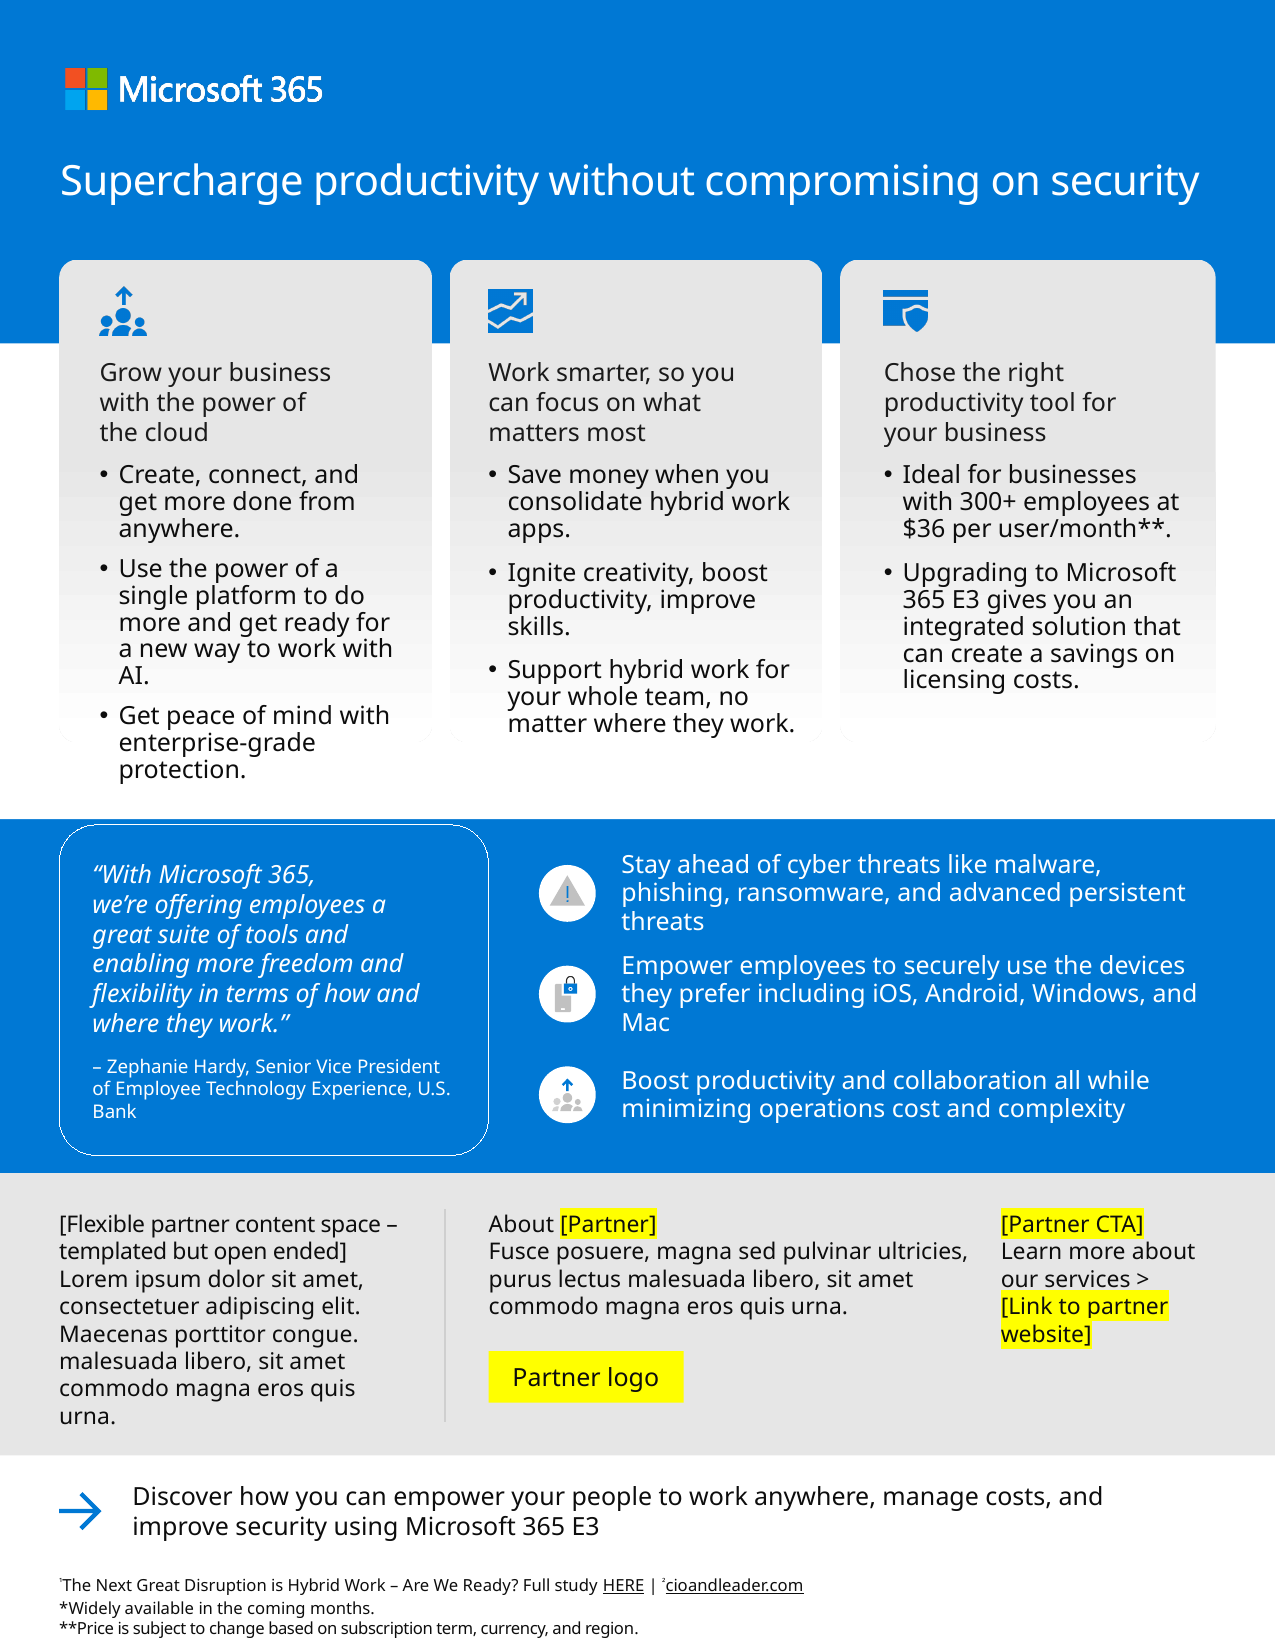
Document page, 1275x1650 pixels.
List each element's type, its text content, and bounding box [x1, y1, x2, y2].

text_box “With Microsoft 365, we’re offering employees a great suite of tools and enabling more freedom and flexibility in terms of how and where they work.” – Zephanie Hardy​, Senior Vice President of Employee Technology Experience​, U.S. Bank [59, 824, 489, 1156]
text_box Work smarter, so you can focus on what matters most [488, 356, 752, 447]
text_box Ideal for businesses with 300+ employees at $36 per user/month**. Upgrading to Microsoft 365 E3 gives you an integrated solution that can create a savings on licensing costs. [883, 462, 1194, 739]
text_box [59, 1492, 102, 1531]
text_box Save money when you consolidate hybrid work apps. Ignite creativity, boost productivity, improve skills. Support hybrid work for your whole team, no matter where they work. [488, 462, 800, 782]
text_box [0, 1456, 1275, 1650]
text_box Create, connect, and get more done from anywhere. Use the power of a single platform to do more and get ready for a new way to work with AI. Get peace of mind with enterprise-grade protection. [99, 462, 403, 784]
text_box [0, 1172, 1275, 1456]
text_box ¹The Next Great Disruption is Hybrid Work – Are We Ready? Full study HERE | ²cioandleader.com *Widely available in the coming months. **Price is subject to change based on subscription term, currency, and region​. [59, 1574, 1191, 1638]
picture [883, 290, 928, 332]
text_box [538, 965, 1210, 1024]
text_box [58, 1209, 1208, 1423]
text_box [0, 343, 1275, 820]
picture [488, 288, 533, 334]
text_box Grow your business with the power of the cloud [99, 356, 336, 447]
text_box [538, 864, 1194, 923]
title Supercharge productivity without compromising on security [60, 153, 1213, 430]
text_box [538, 1065, 1194, 1124]
text_box [59, 272, 433, 743]
text_box Chose the right productivity tool for your business [883, 356, 1154, 447]
text_box [840, 268, 1216, 743]
picture [23, 25, 358, 142]
picture [99, 285, 147, 337]
text_box Discover how you can empower your people to work anywhere, manage costs, and improve security using Microsoft 365 E3 [132, 1473, 1198, 1548]
text_box [449, 430, 823, 743]
